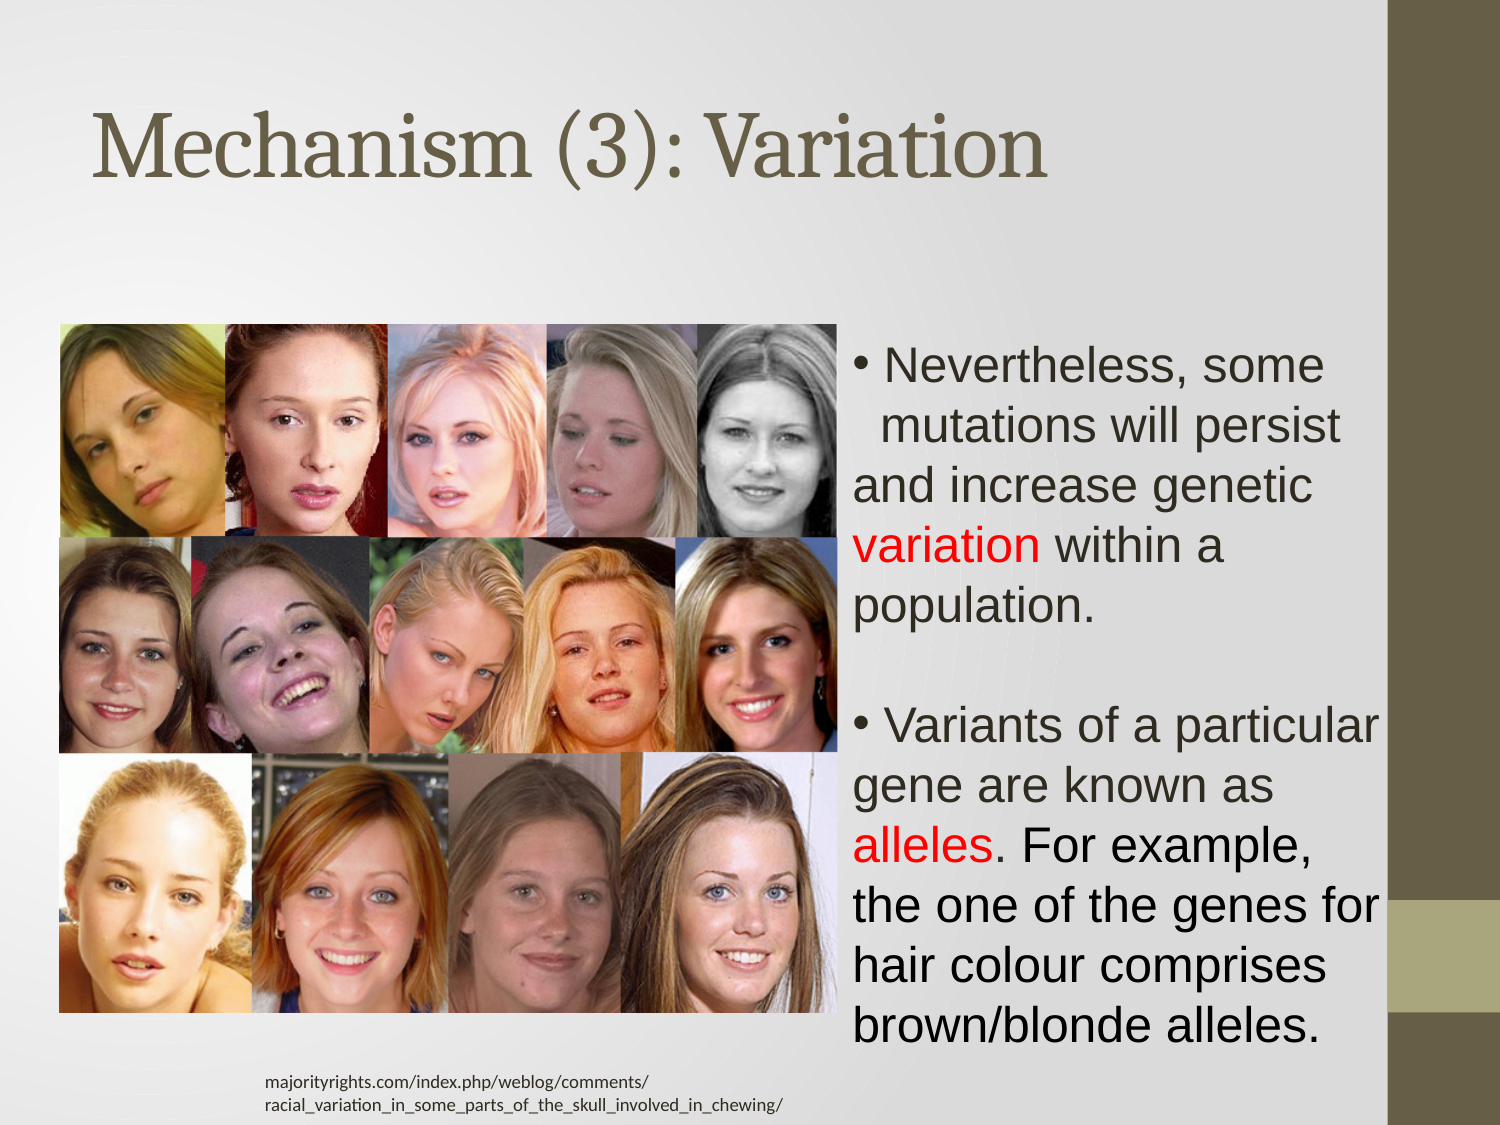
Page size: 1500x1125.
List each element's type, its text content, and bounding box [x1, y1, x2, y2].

title Mechanism (3): Variation [75, 45, 1325, 233]
picture [58, 324, 838, 1013]
text_box majorityrights.com/index.php/weblog/comments/racial_variation_in_some_parts_of_the_skull_involved_in_chewing/ [249, 1062, 875, 1123]
text_box Nevertheless, some mutations will persist and increase genetic variation within a population. Variants of a particular gene are known as alleles. For example, the one of the genes for hair colour comprises brown/blonde alleles. [837, 324, 1400, 1060]
